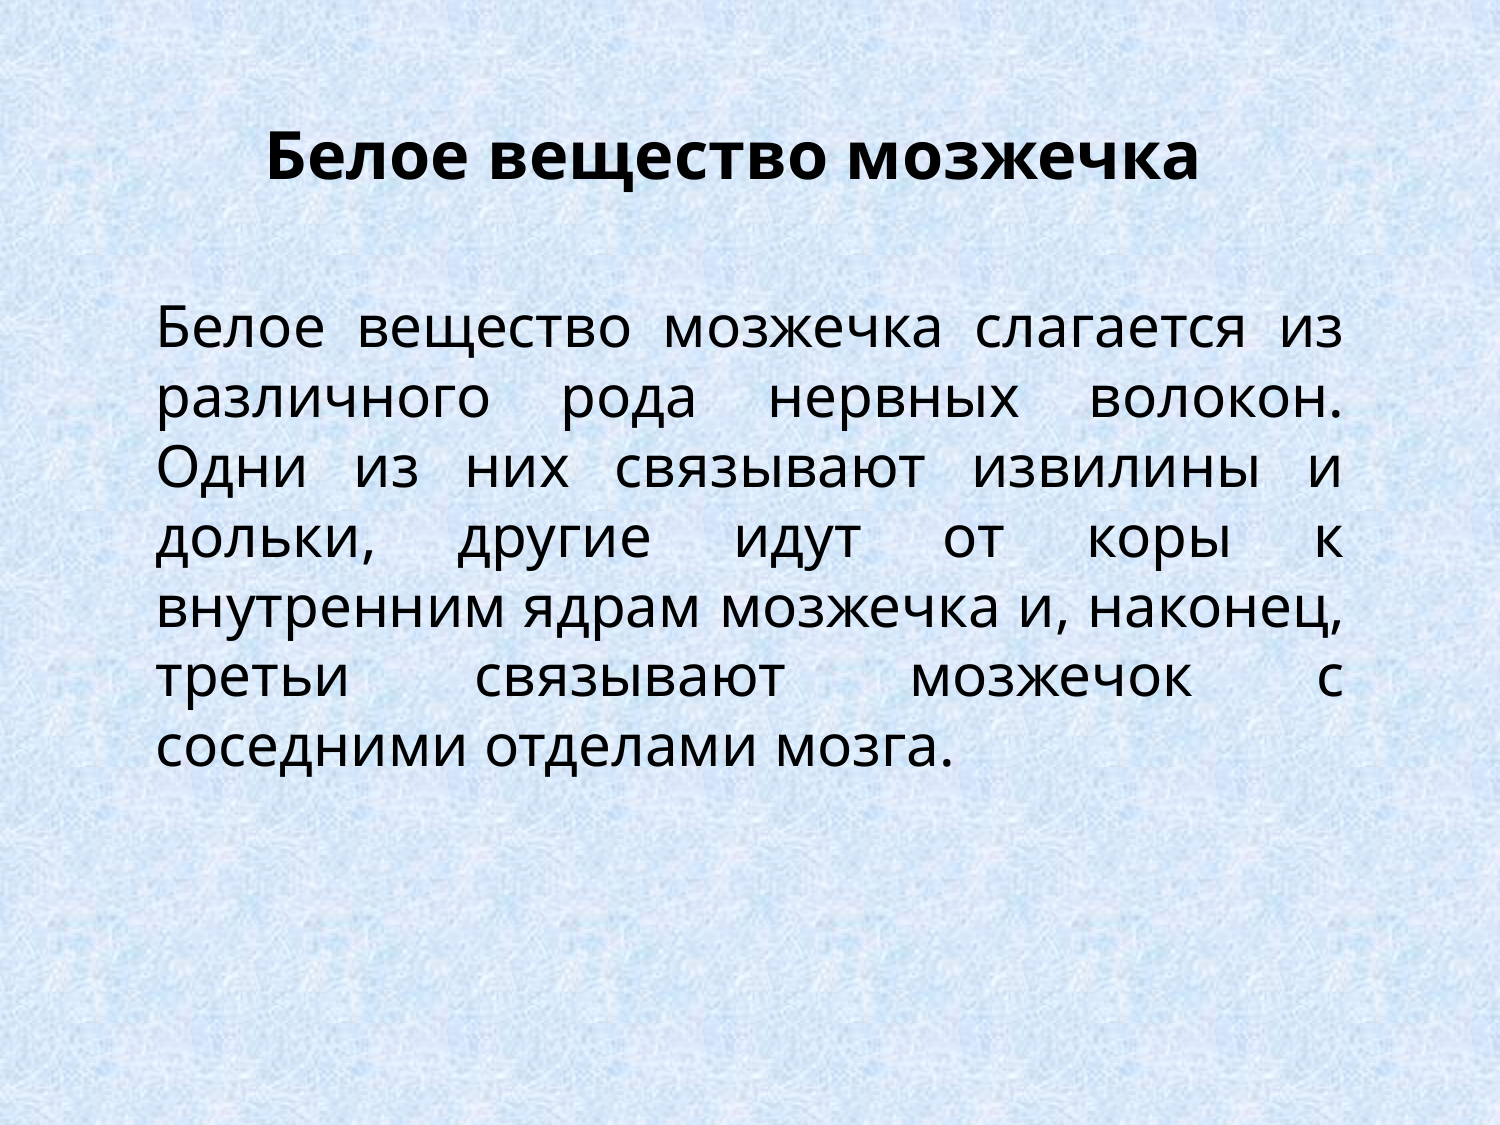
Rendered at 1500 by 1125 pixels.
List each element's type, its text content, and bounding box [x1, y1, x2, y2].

title Белое вещество мозжечка [58, 82, 1409, 225]
picture [0, 0, 1500, 1125]
list Белое вещество мозжечка слагается из различного рода нервных волокон. Одни из них связывают извилины и дольки, другие идут от коры к внутренним ядрам мозжечка и, наконец, третьи связывают мозжечок с соседними отделами мозга. [140, 281, 1360, 1125]
